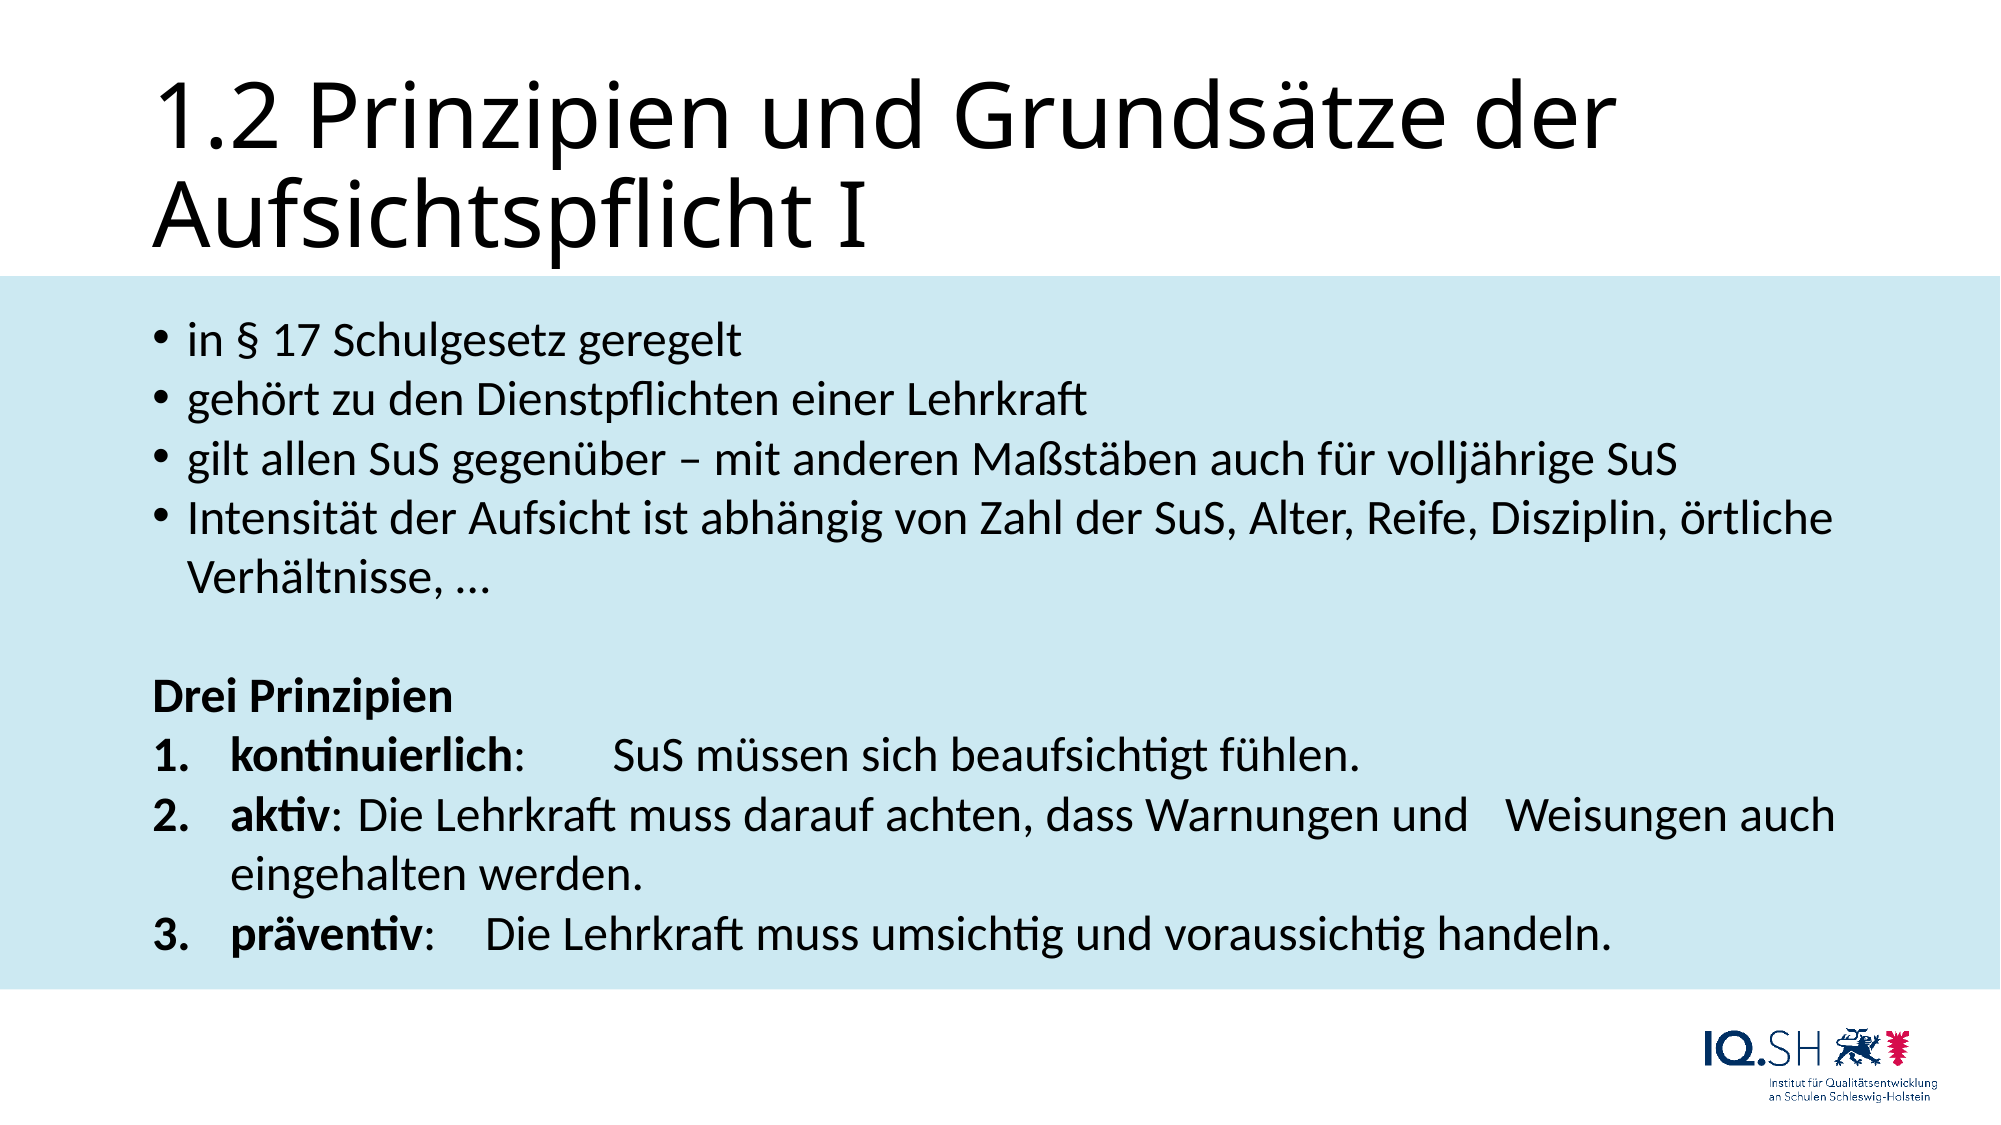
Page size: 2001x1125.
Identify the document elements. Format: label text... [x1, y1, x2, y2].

picture [1705, 1028, 1937, 1103]
title 1.2 Prinzipien und Grundsätze der Aufsichtspflicht I [137, 59, 1863, 278]
list in § 17 Schulgesetz geregelt gehört zu den Dienstpflichten einer Lehrkraft gilt allen SuS gegenüber – mit anderen Maßstäben auch für volljährige SuS Intensität der Aufsicht ist abhängig von Zahl der SuS, Alter, Reife, Disziplin, örtliche Verhältnisse, … Drei Prinzipien kontinuierlich: SuS müssen sich beaufsichtigt fühlen. aktiv: Die Lehrkraft muss darauf achten, dass Warnungen und Weisungen auch eingehalten werden. präventiv: Die Lehrkraft muss umsichtig und voraussichtig handeln. [137, 299, 1863, 982]
